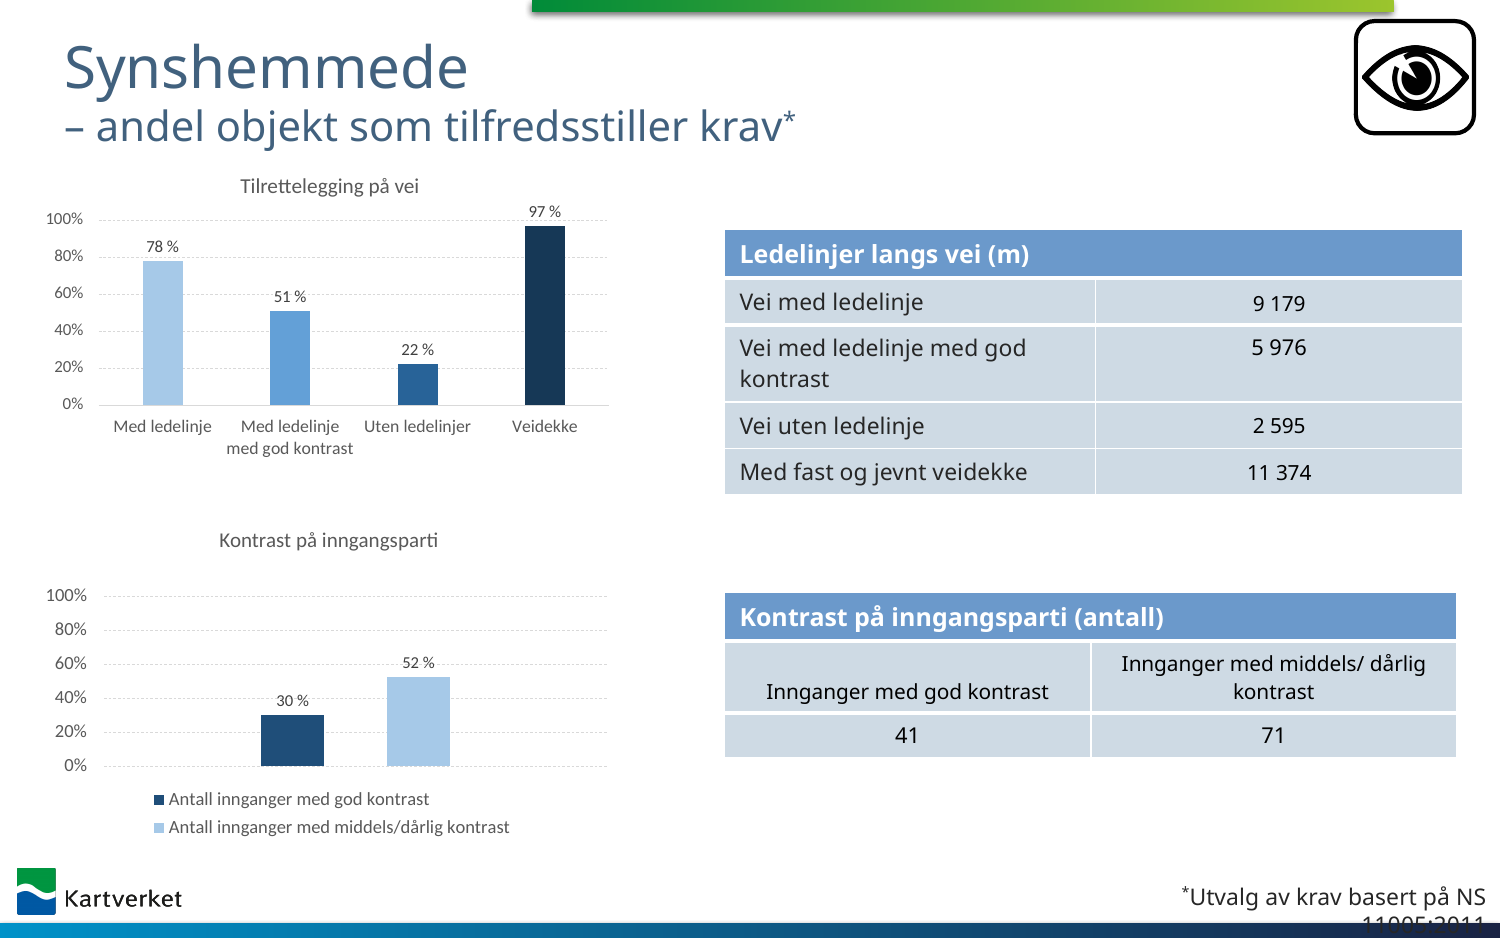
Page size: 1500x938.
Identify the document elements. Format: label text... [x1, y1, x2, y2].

text_box *Utvalg av krav basert på NS 11005:2011 [1068, 873, 1500, 938]
table_header Ledelinjer langs vei (m) [725, 230, 1462, 276]
picture [41, 166, 619, 492]
table_cell 41 [725, 715, 1090, 757]
table_cell 71 [1092, 715, 1456, 757]
table_cell Vei uten ledelinje [725, 403, 1095, 448]
table_header Kontrast på inngangsparti (antall) [725, 593, 1456, 639]
table_cell 11 374 [1096, 449, 1462, 494]
table_cell 5 976 [1096, 327, 1462, 401]
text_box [1355, 20, 1475, 134]
table_cell Med fast og jevnt veidekke [725, 449, 1095, 494]
table_cell 2 595 [1096, 403, 1462, 448]
table_cell Vei med ledelinje [725, 280, 1095, 323]
table_cell 9 179 [1096, 280, 1462, 323]
table_cell Innganger med god kontrast [725, 643, 1090, 711]
text_box Synshemmede – andel objekt som tilfredsstiller krav* [49, 24, 1431, 158]
picture [41, 520, 617, 846]
table_cell Innganger med middels/ dårlig kontrast [1092, 643, 1456, 711]
table_cell Vei med ledelinje med god kontrast [725, 327, 1095, 401]
